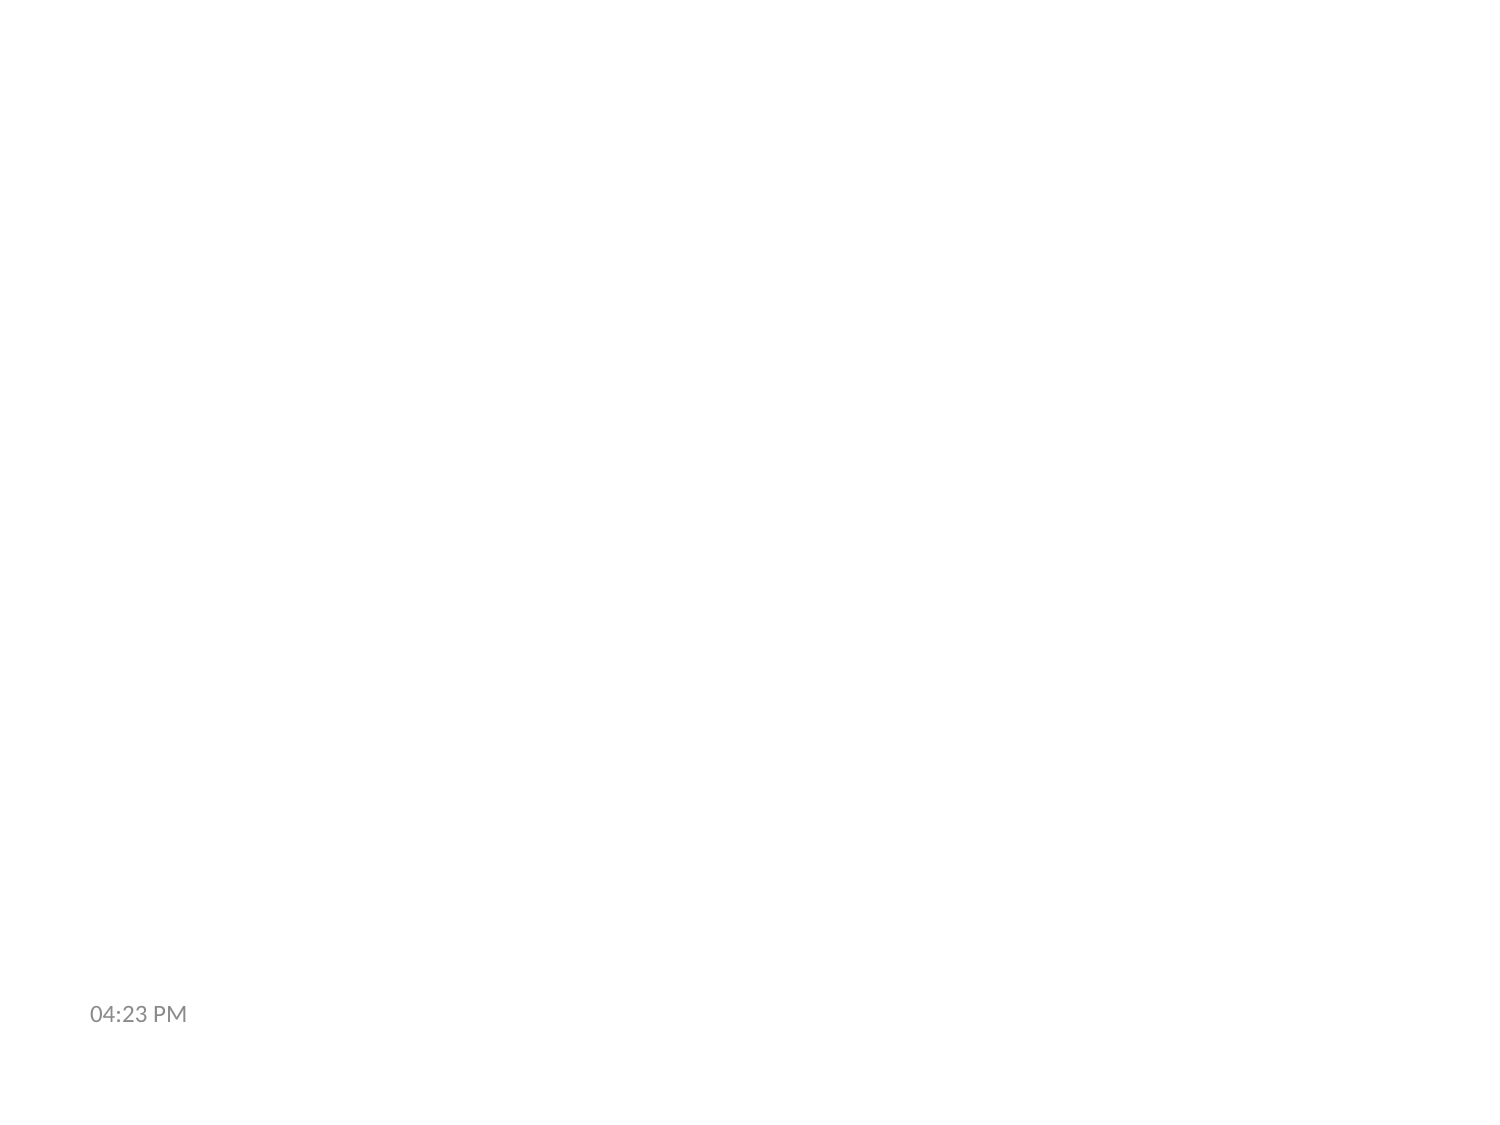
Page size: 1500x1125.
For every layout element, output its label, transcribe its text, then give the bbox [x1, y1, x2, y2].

text_box 3:35 PM [75, 982, 425, 1043]
